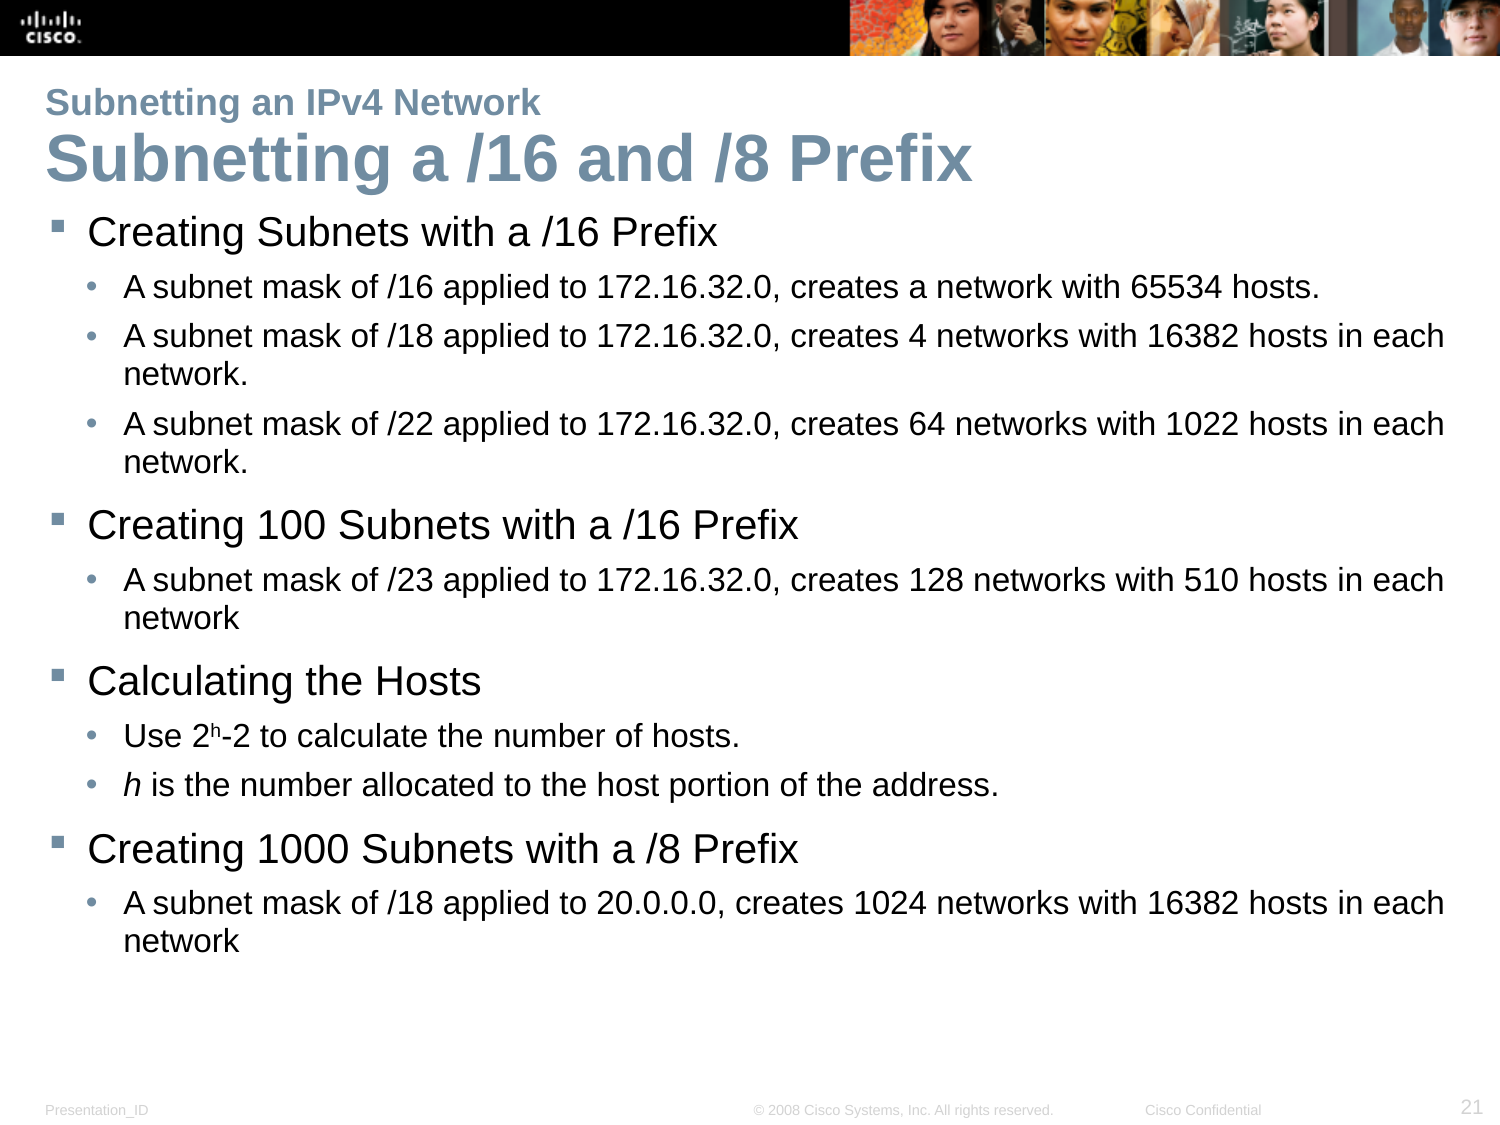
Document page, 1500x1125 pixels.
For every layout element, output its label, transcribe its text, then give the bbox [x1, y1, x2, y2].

title Subnetting an IPv4 Network Subnetting a /16 and /8 Prefix [31, 64, 1471, 203]
list Creating Subnets with a /16 Prefix A subnet mask of /16 applied to 172.16.32.0, creates a network with 65534 hosts. A subnet mask of /18 applied to 172.16.32.0, creates 4 networks with 16382 hosts in each network. A subnet mask of /22 applied to 172.16.32.0, creates 64 networks with 1022 hosts in each network. Creating 100 Subnets with a /16 Prefix A subnet mask of /23 applied to 172.16.32.0, creates 128 networks with 510 hosts in each network Calculating the Hosts Use 2h-2 to calculate the number of hosts. h is the number allocated to the host portion of the address. Creating 1000 Subnets with a /8 Prefix A subnet mask of /18 applied to 20.0.0.0, creates 1024 networks with 16382 hosts in each network [34, 202, 1471, 1038]
picture [0, 0, 1500, 56]
